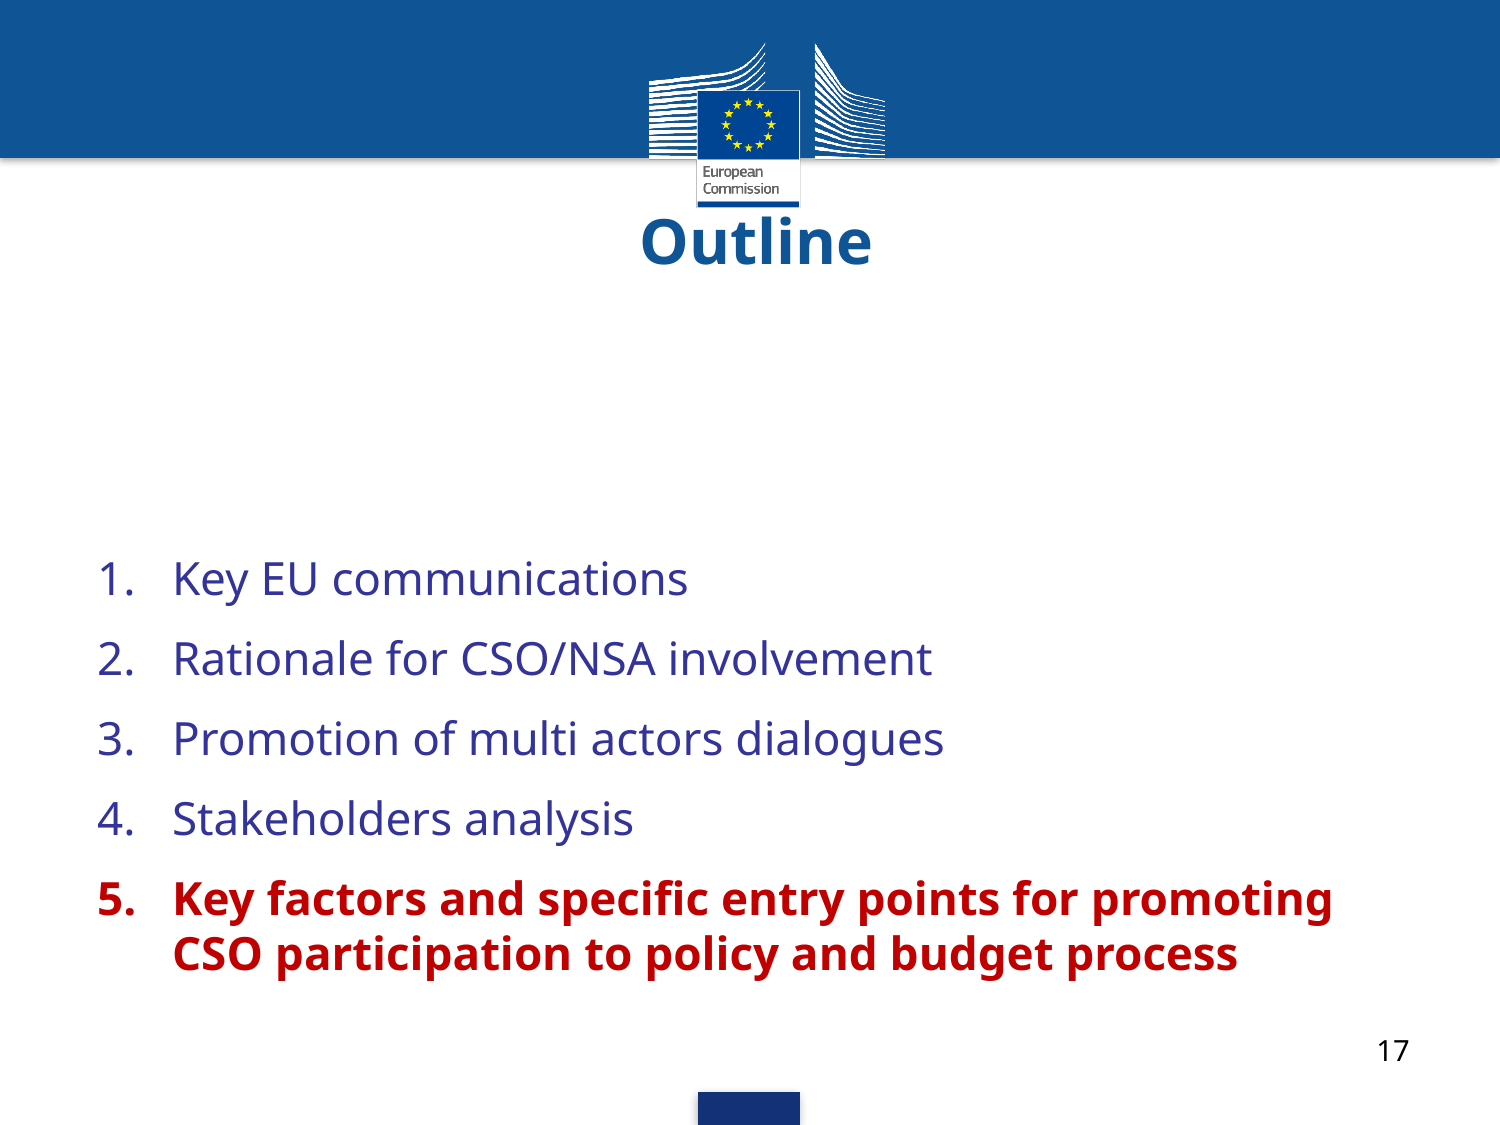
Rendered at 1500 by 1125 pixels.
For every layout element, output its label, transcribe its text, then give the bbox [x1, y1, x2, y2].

slide_number 17 [1074, 1024, 1426, 1103]
picture [649, 42, 885, 175]
title Outline [82, 175, 1432, 302]
list Key EU communications Rationale for CSO/NSA involvement Promotion of multi actors dialogues Stakeholders analysis Key factors and specific entry points for promoting CSO participation to policy and budget process [82, 302, 1432, 1083]
